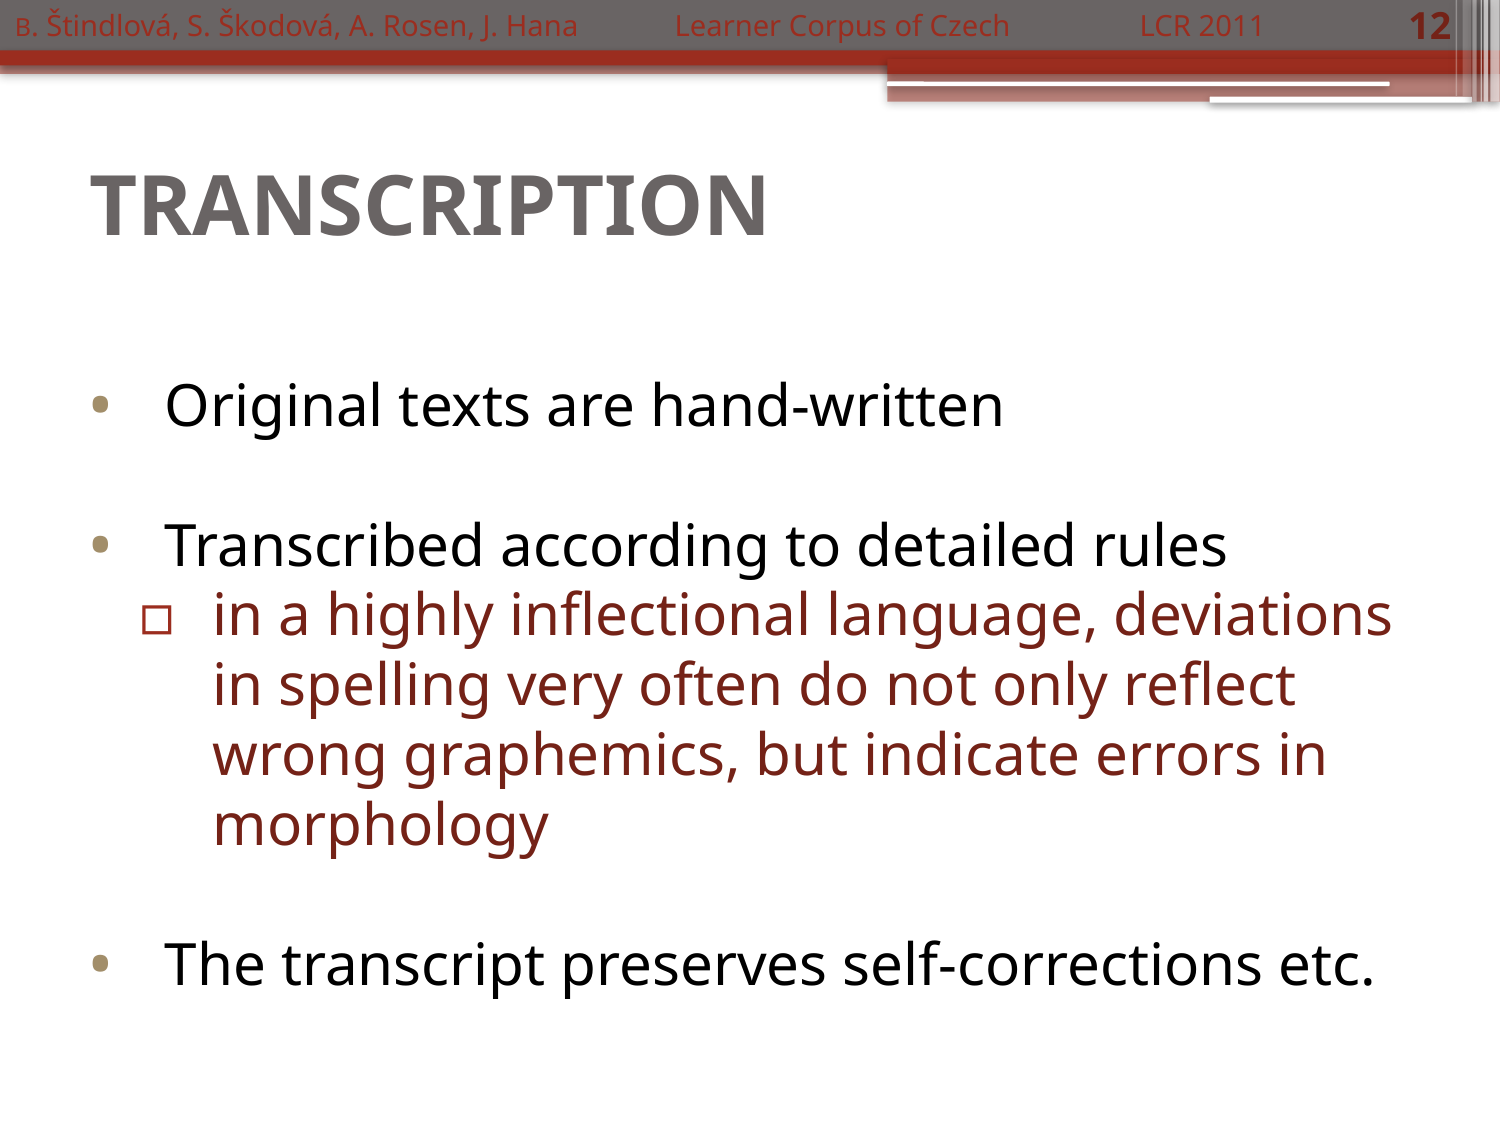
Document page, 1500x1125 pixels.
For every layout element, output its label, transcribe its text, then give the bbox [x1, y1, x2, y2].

list Original texts are hand-written Transcribed according to detailed rules in a highly inflectional language, deviations in spelling very often do not only reflect wrong graphemics, but indicate errors in morphology The transcript preserves self-corrections etc. [75, 290, 1425, 1079]
title TRANSCRIPTION [75, 137, 1425, 268]
text_box B. Štindlová, S. Škodová, A. Rosen, J. Hana Learner Corpus of Czech LCR 2011 [0, 0, 1341, 75]
slide_number 12 [1341, 0, 1466, 61]
